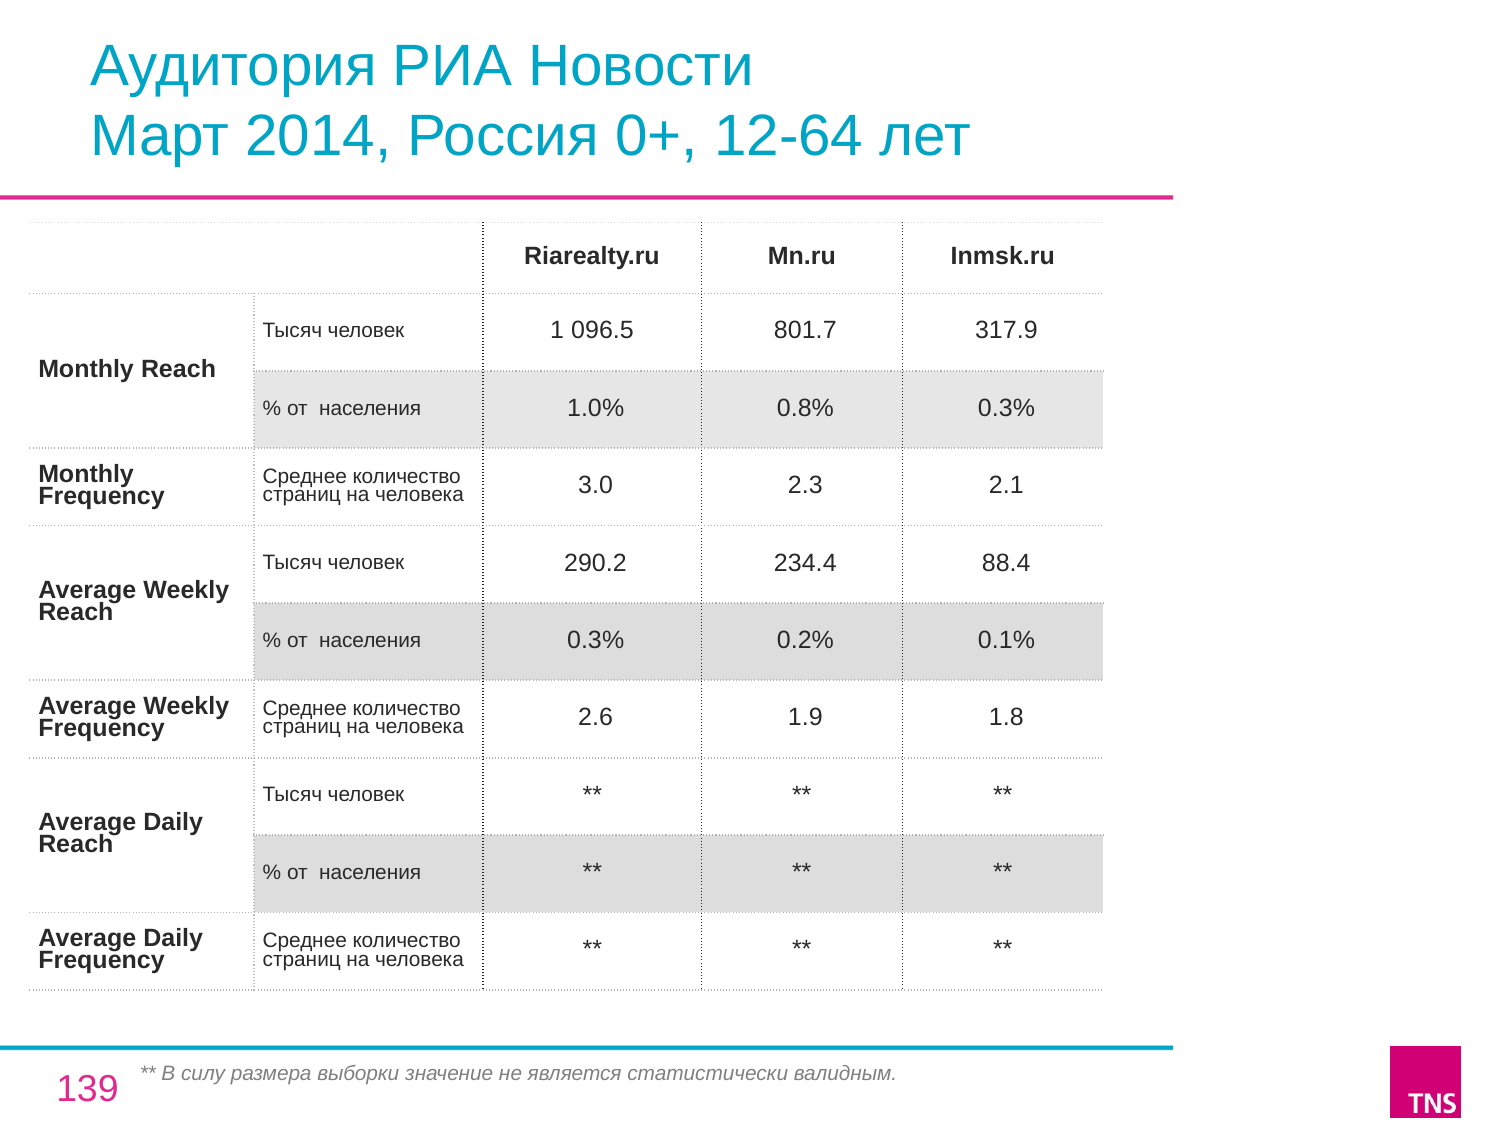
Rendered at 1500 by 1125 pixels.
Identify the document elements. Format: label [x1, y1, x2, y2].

slide_number [40, 1055, 392, 1125]
text_box [124, 1052, 1463, 1092]
table_cell [29, 294, 1103, 990]
table_header [29, 223, 1103, 294]
picture [0, 0, 1500, 1125]
title [74, 8, 1476, 187]
